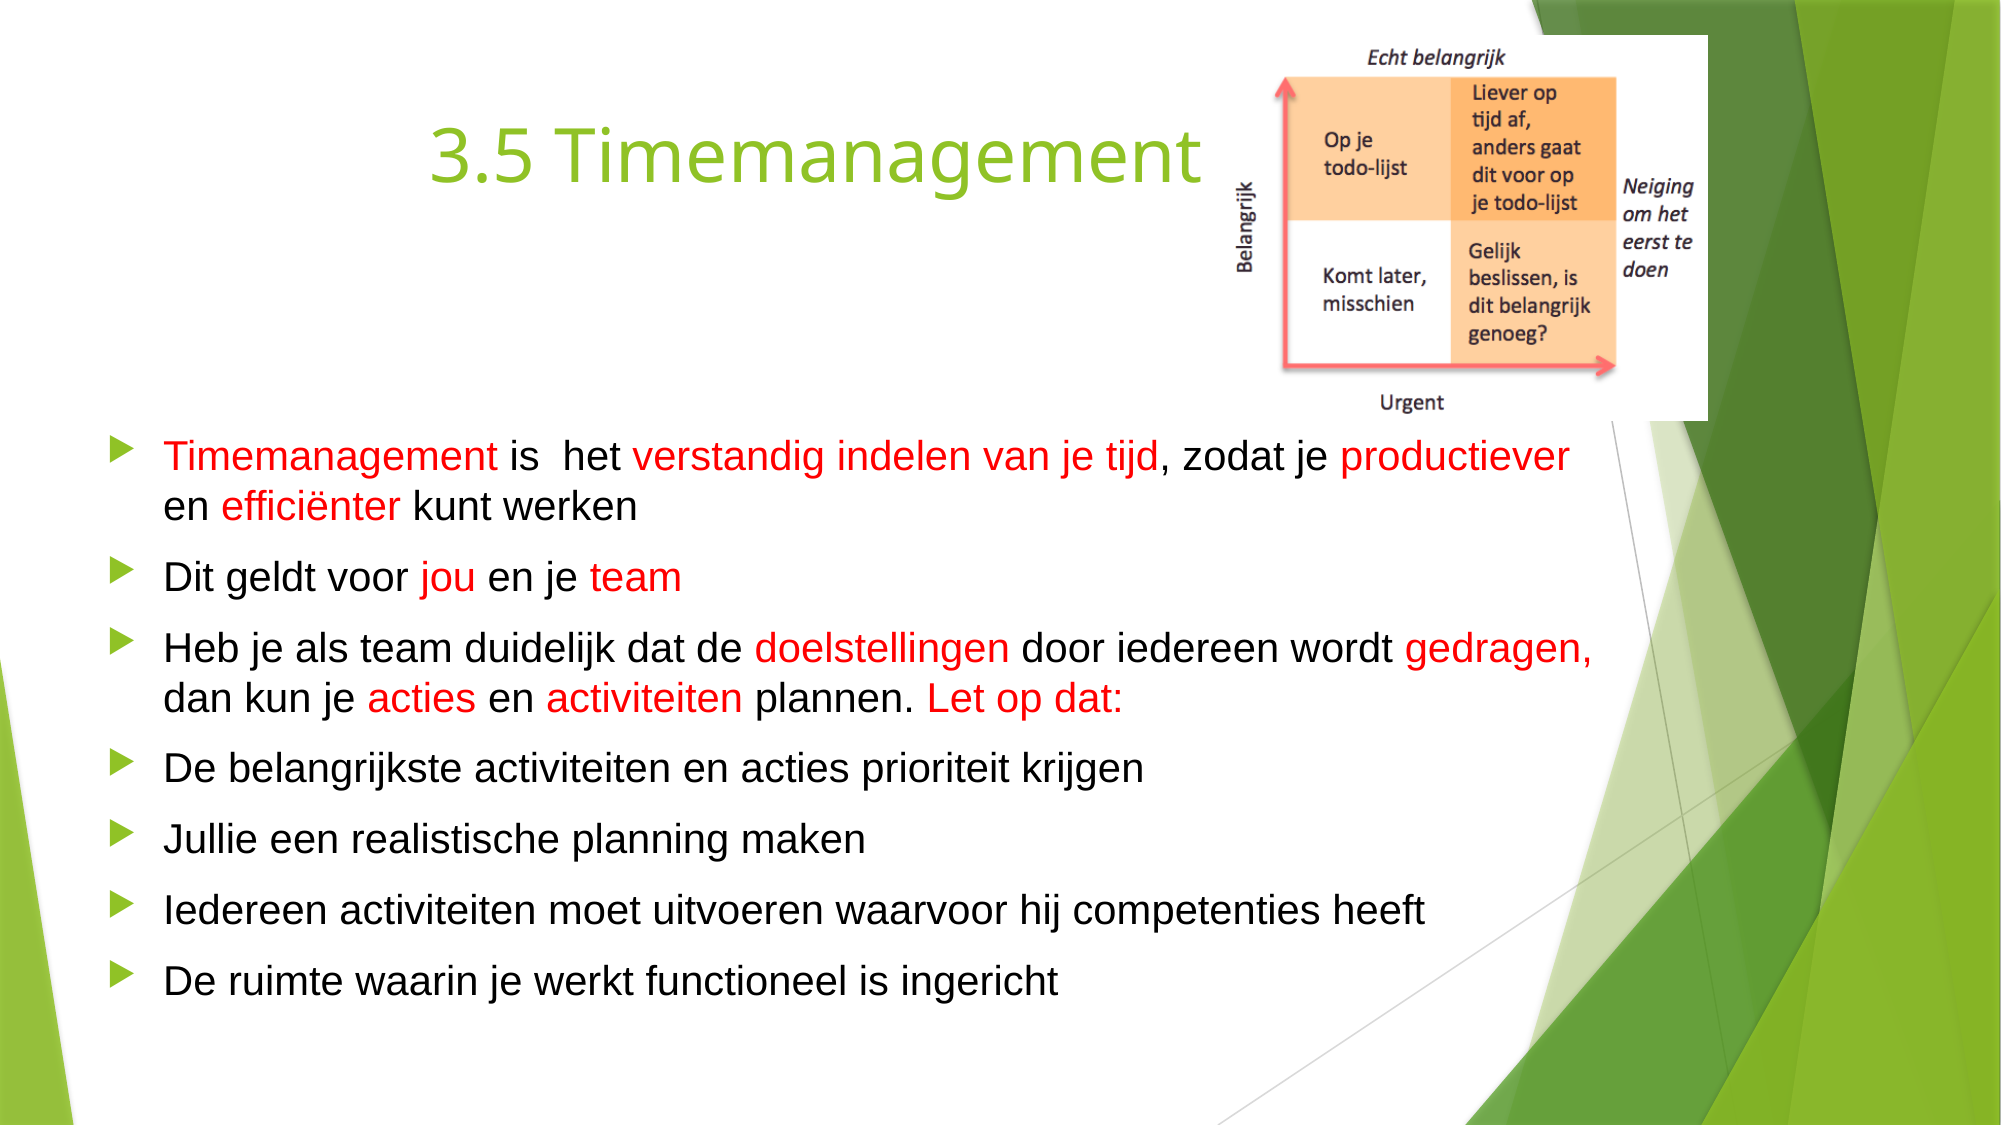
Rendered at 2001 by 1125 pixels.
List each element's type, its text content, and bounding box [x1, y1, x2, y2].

list Timemanagement is het verstandig indelen van je tijd, zodat je productiever en efficiënter kunt werken Dit geldt voor jou en je team Heb je als team duidelijk dat de doelstellingen door iedereen wordt gedragen, dan kun je acties en activiteiten plannen. Let op dat: De belangrijkste activiteiten en acties prioriteit krijgen Jullie een realistische planning maken Iedereen activiteiten moet uitvoeren waarvoor hij competenties heeft De ruimte waarin je werkt functioneel is ingericht [91, 420, 1635, 1058]
title 3.5 Timemanagement [111, 99, 1225, 317]
picture [1230, 34, 1709, 422]
